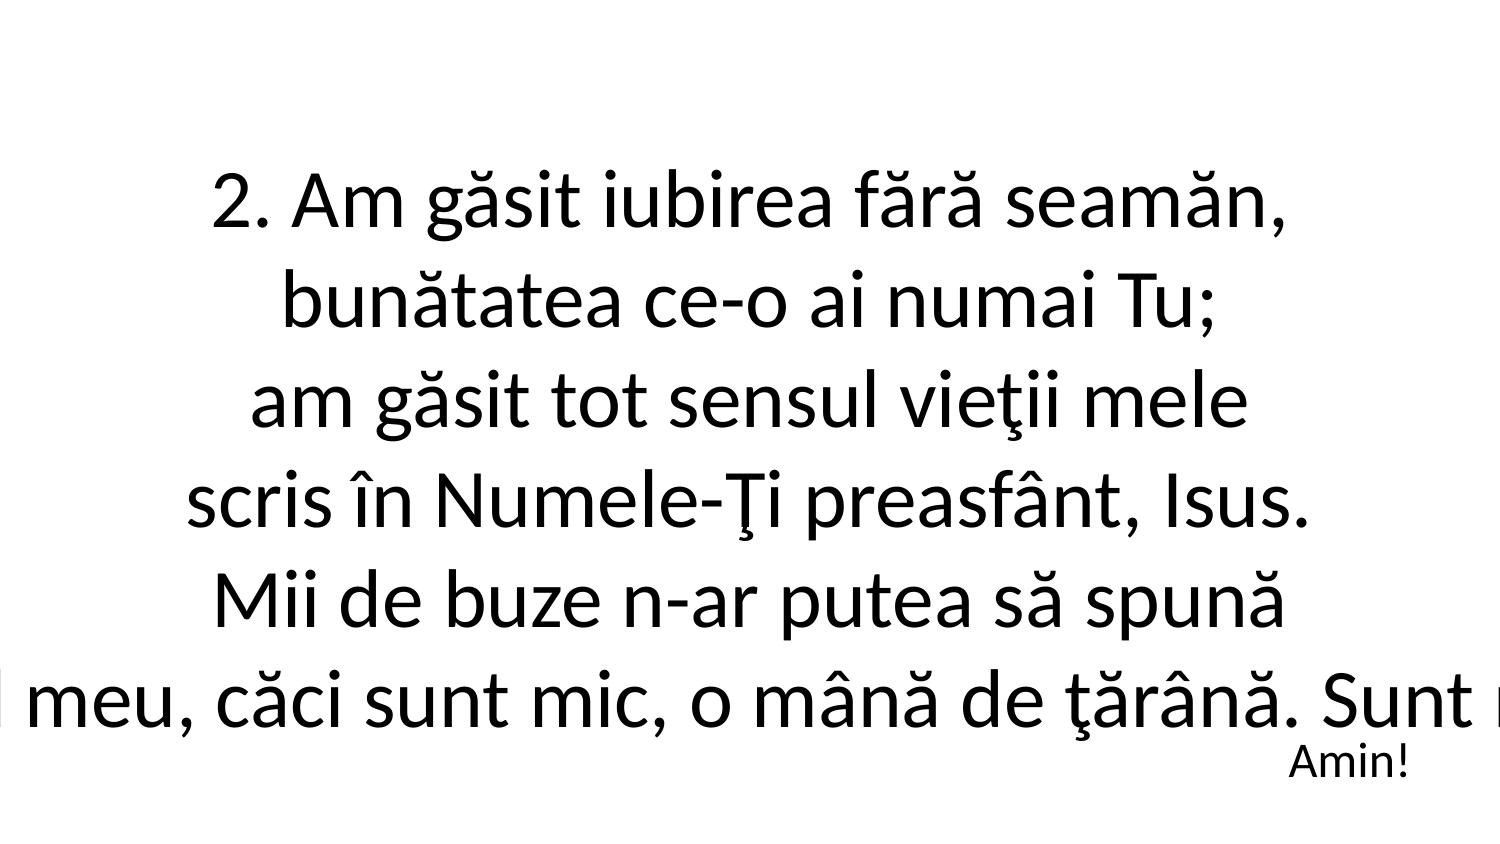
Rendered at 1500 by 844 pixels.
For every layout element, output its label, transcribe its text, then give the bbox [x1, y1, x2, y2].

text_box 2. Am găsit iubirea fără seamăn, bunătatea ce-o ai numai Tu; am găsit tot sensul vieţii mele scris în Numele-Ţi preasfânt, Isus. Mii de buze n-ar putea să spună ce-am găsit în Tine, Domnul meu, căci sunt mic, o mână de ţărână. Sunt nimic, dar sunt în harul Tău. [0, 92, 1500, 752]
text_box Amin! [1273, 674, 1427, 795]
